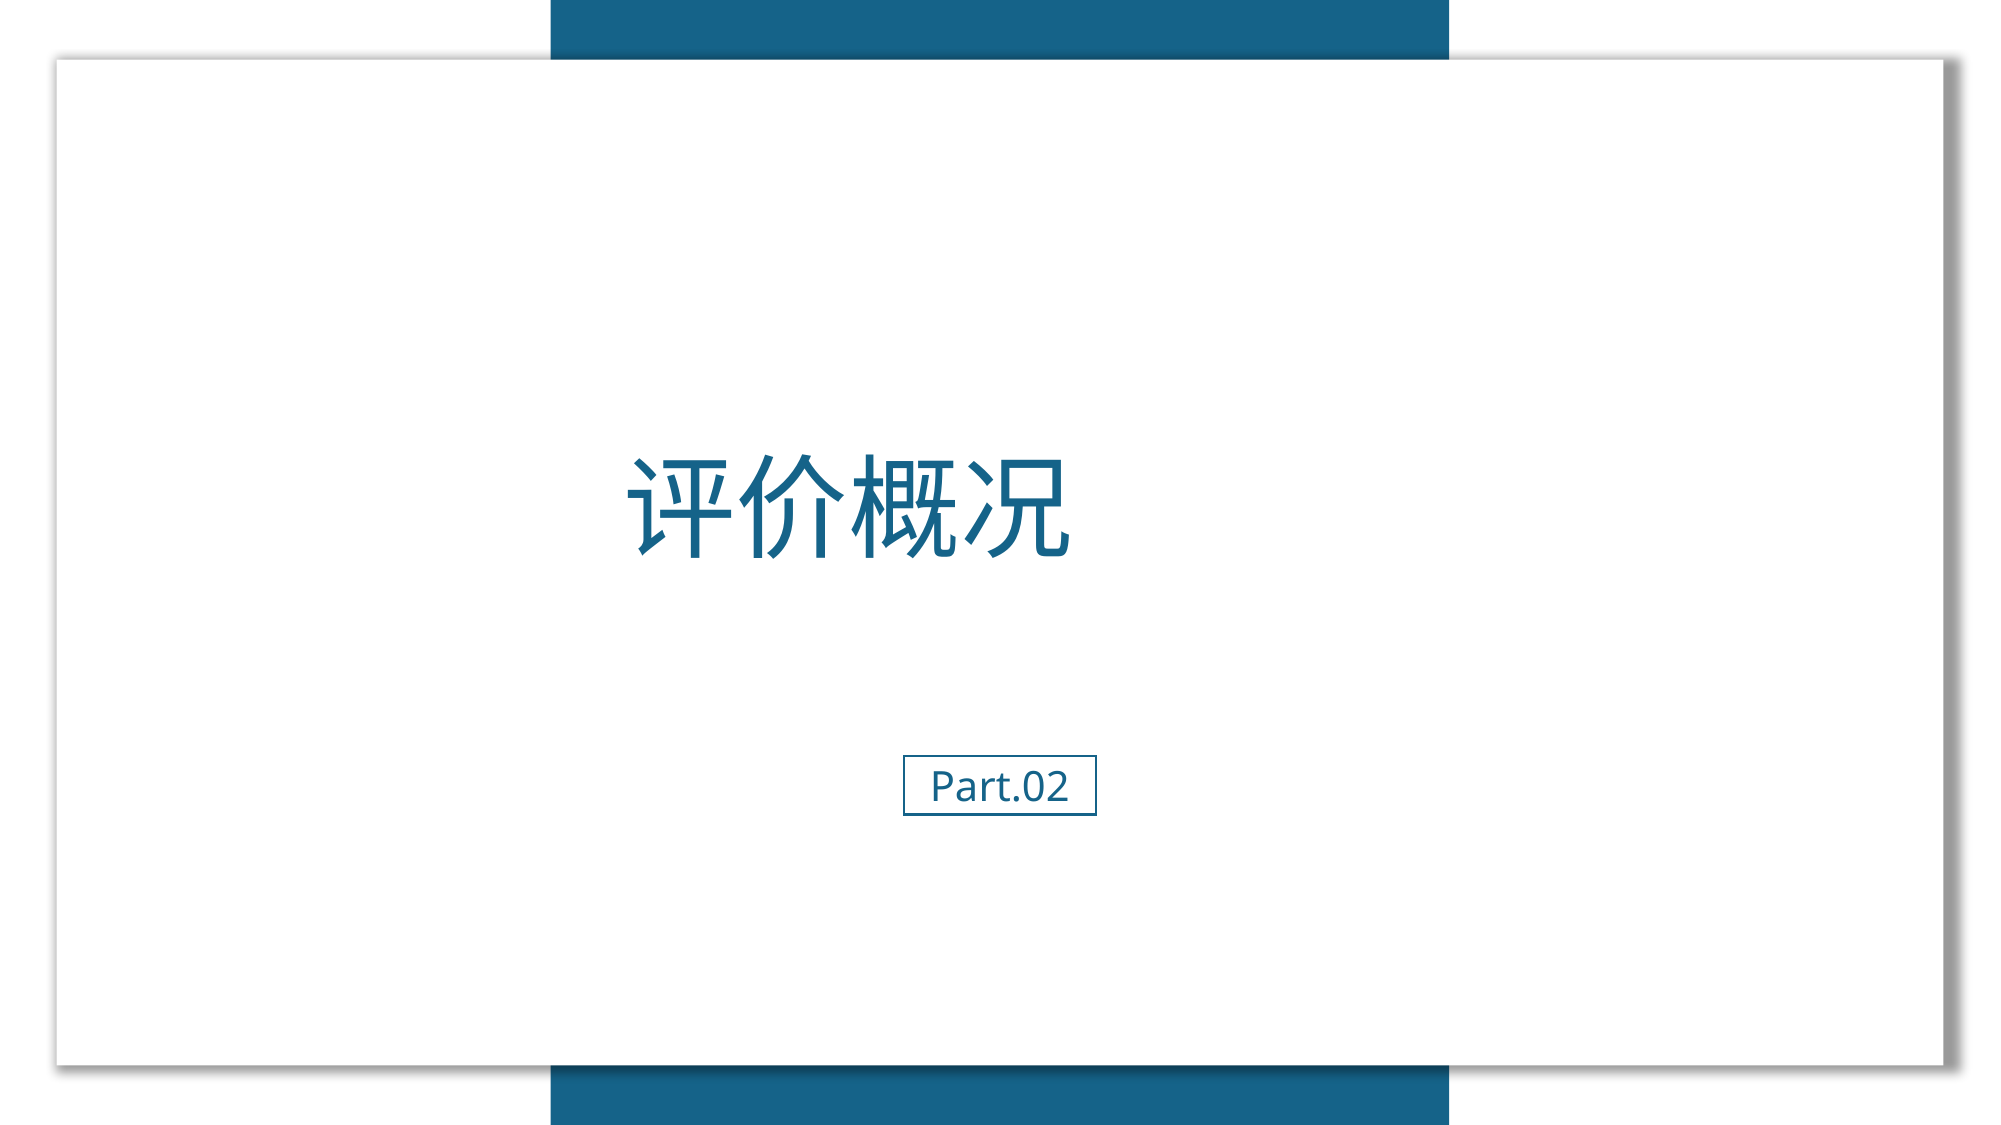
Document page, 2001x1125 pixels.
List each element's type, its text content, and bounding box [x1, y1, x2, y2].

text_box Part.02 [899, 752, 1101, 818]
text_box 评价概况 [608, 429, 1392, 580]
